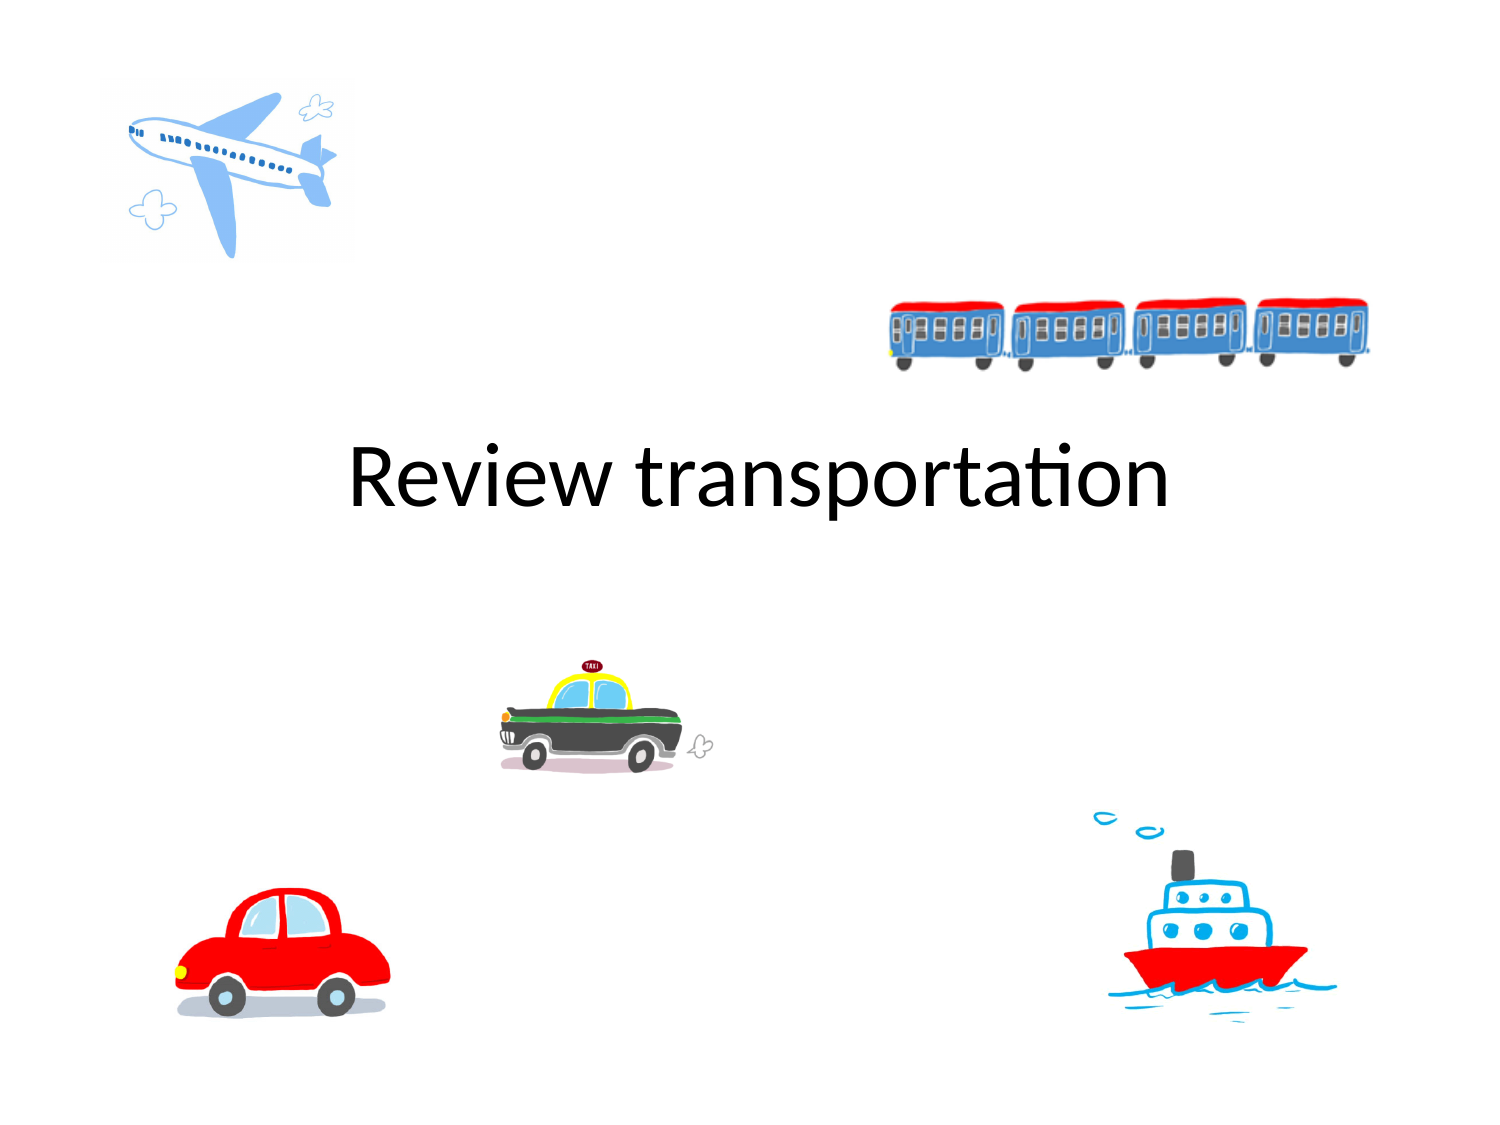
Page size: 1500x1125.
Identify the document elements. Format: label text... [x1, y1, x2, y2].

picture [1092, 809, 1351, 1029]
picture [489, 638, 721, 805]
title Review transportation [64, 349, 1436, 591]
picture [132, 837, 455, 1072]
picture [100, 77, 355, 263]
picture [867, 278, 1394, 389]
